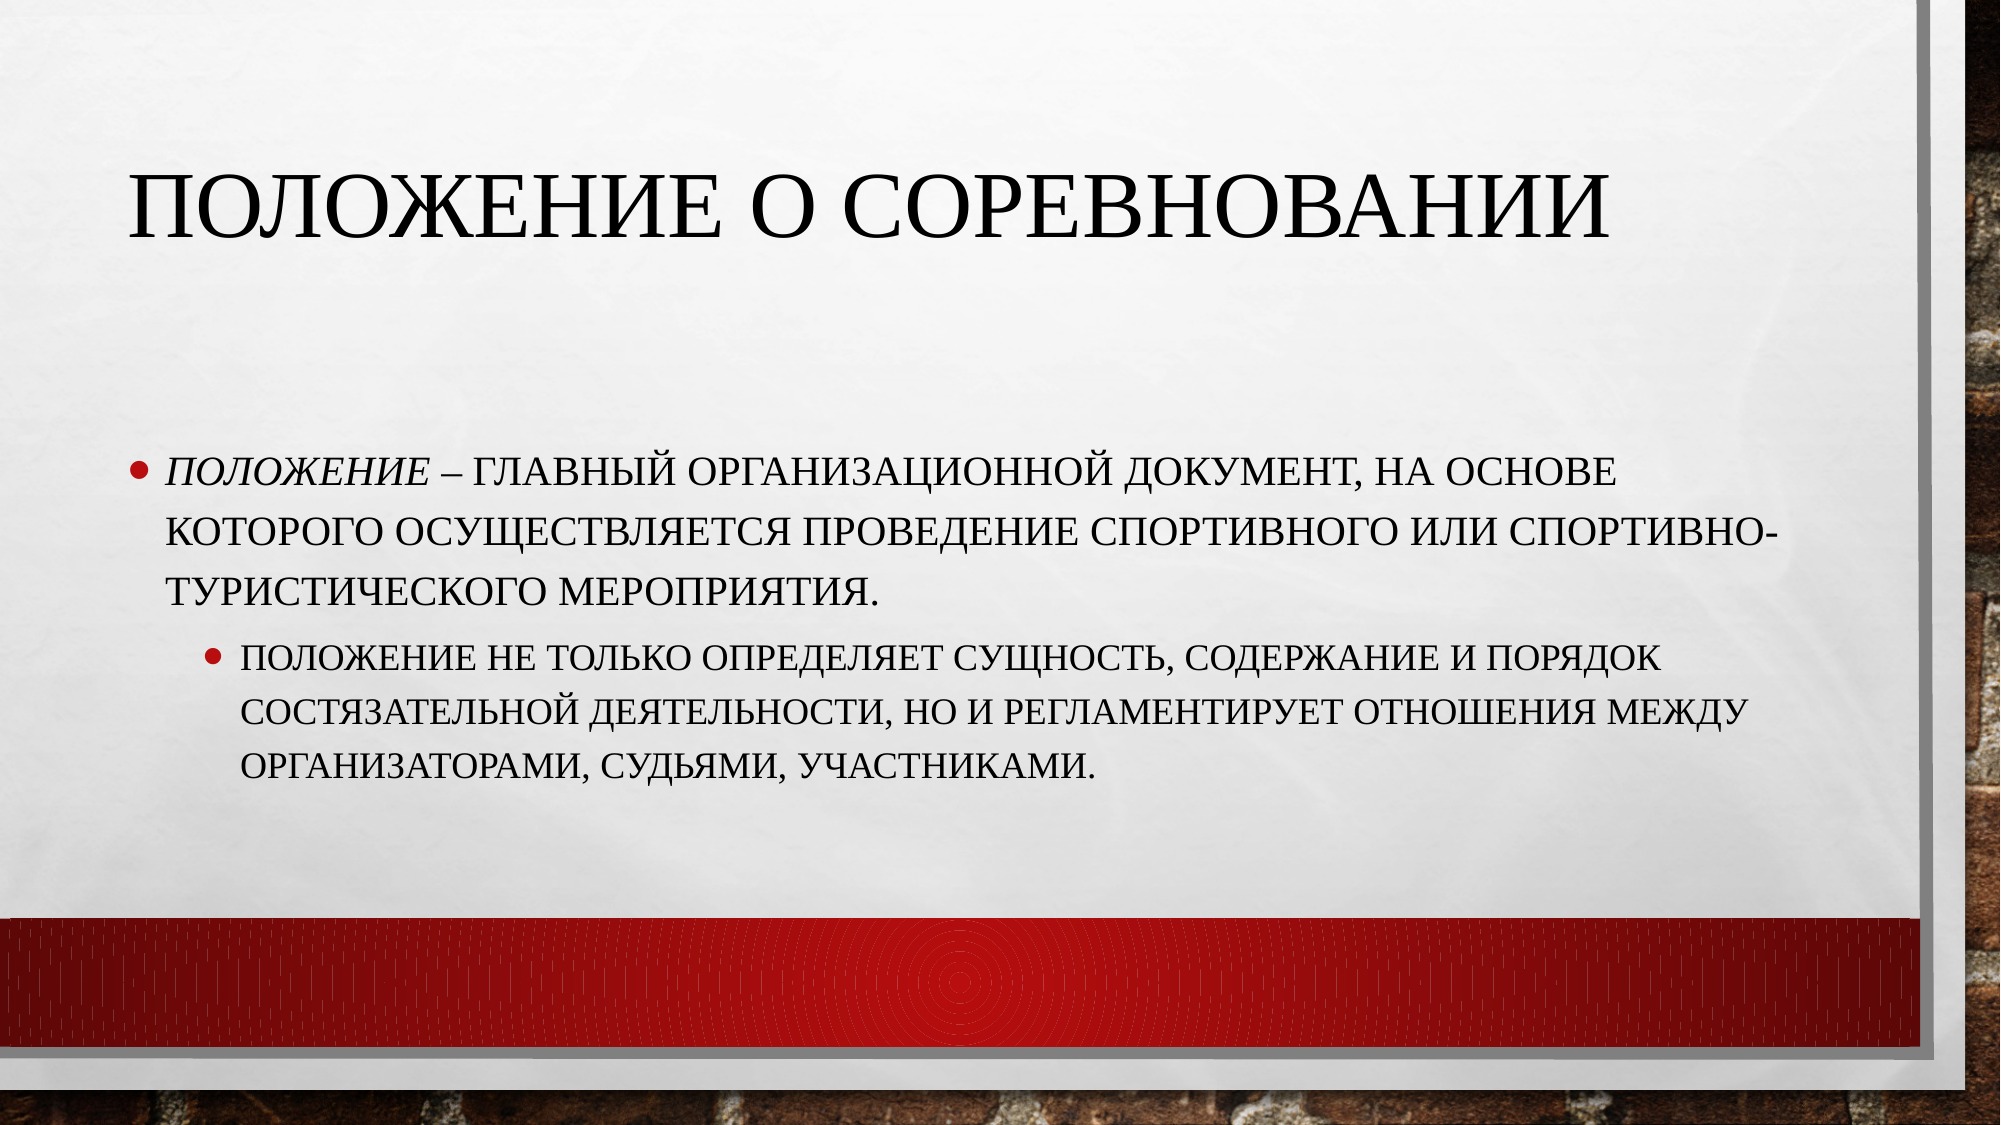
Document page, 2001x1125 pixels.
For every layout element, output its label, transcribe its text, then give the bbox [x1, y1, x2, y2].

picture [0, 0, 2000, 1125]
title Положение о соревновании [112, 112, 1818, 302]
list ПОЛОЖЕНИЕ – главный организационной документ, на основе которого осуществляется проведение спортивного или спортивно-туристического мероприятия. Положение не только определяет сущность, содержание и порядок состязательной деятельности, но и регламентирует отношения между организаторами, судьями, участниками. [112, 338, 1818, 882]
